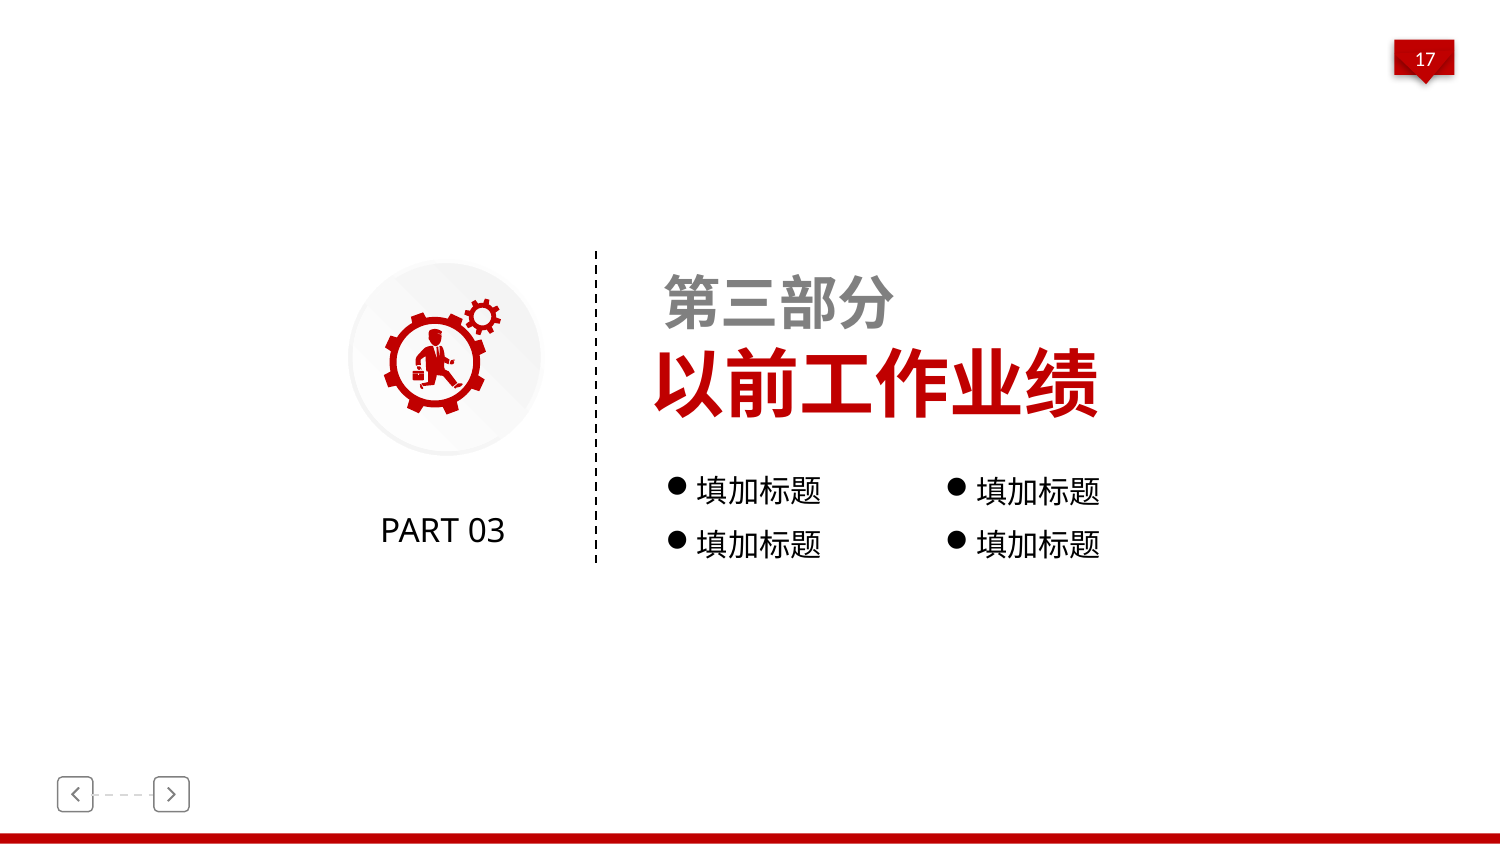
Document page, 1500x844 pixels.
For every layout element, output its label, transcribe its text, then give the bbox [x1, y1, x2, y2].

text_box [348, 258, 545, 456]
text_box 填加标题 [945, 525, 1275, 564]
text_box 填加标题 [945, 472, 1275, 510]
text_box PART 03 [380, 508, 529, 549]
text_box 填加标题 [665, 471, 996, 510]
text_box 填加标题 [665, 525, 945, 563]
text_box 第三部分 以前工作业绩 [634, 259, 1114, 434]
